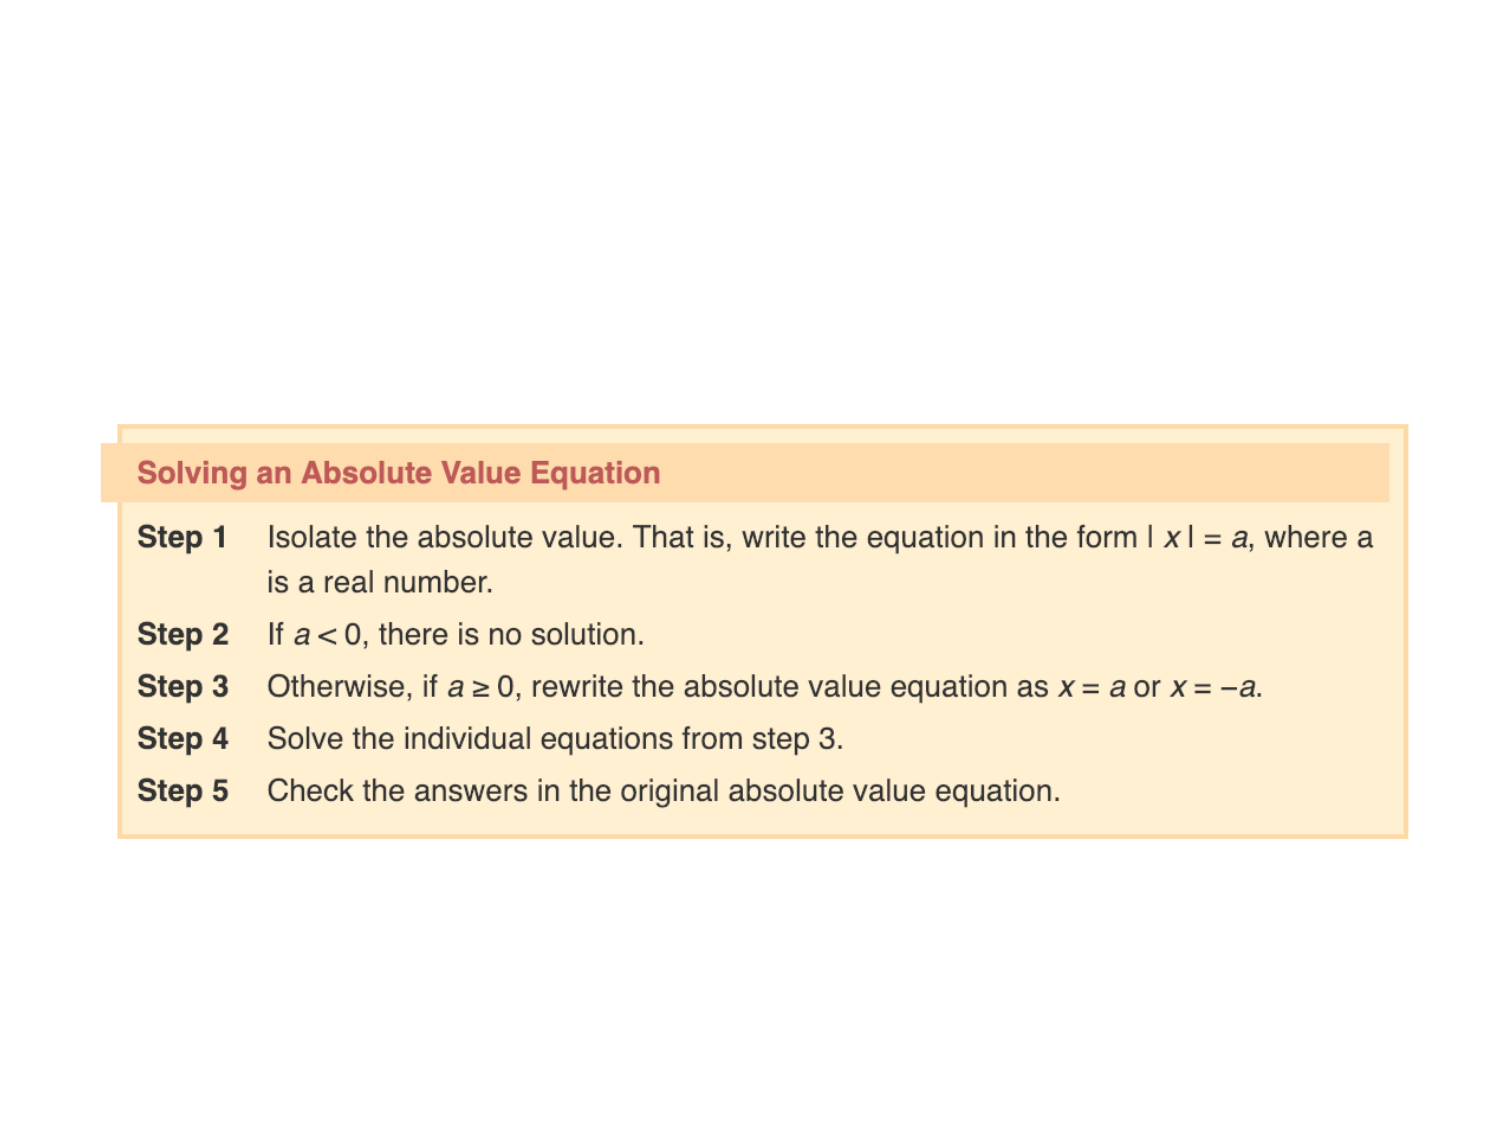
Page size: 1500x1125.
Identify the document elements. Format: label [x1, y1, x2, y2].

list [74, 262, 1426, 1006]
